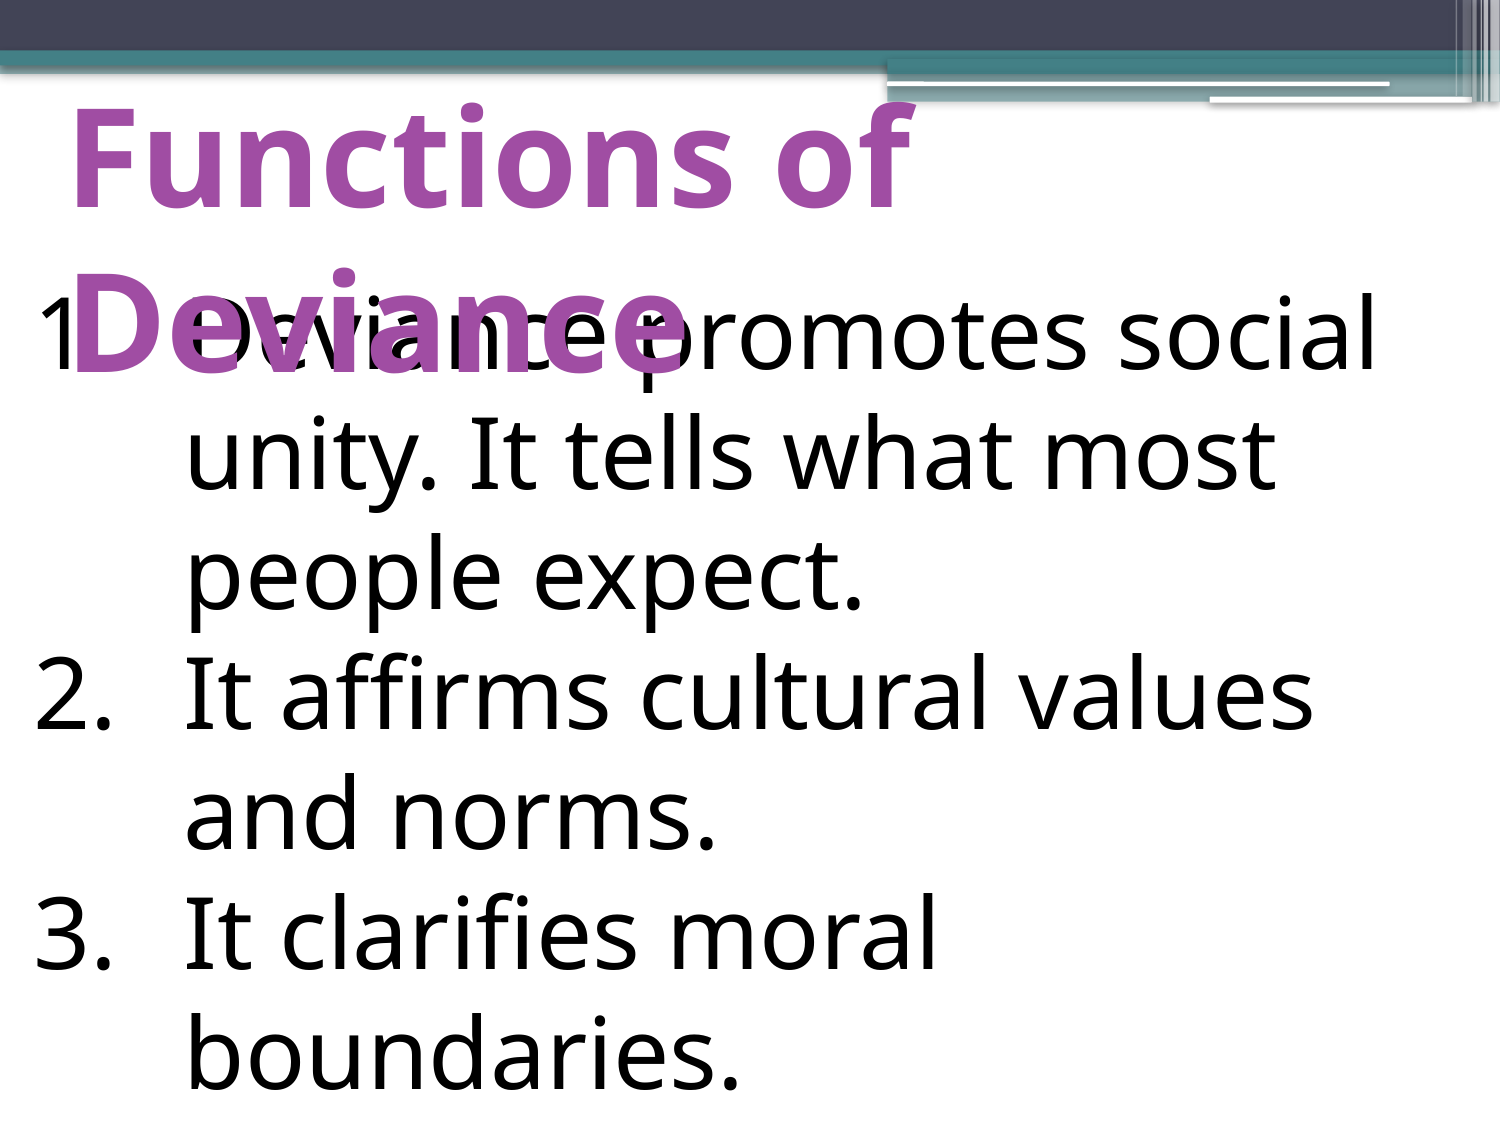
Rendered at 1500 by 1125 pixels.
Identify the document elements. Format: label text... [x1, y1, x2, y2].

text_box Functions of Deviance [49, 62, 1475, 408]
text_box Deviance promotes social unity. It tells what most people expect. It affirms cultural values and norms. It clarifies moral boundaries. [18, 262, 1482, 1117]
